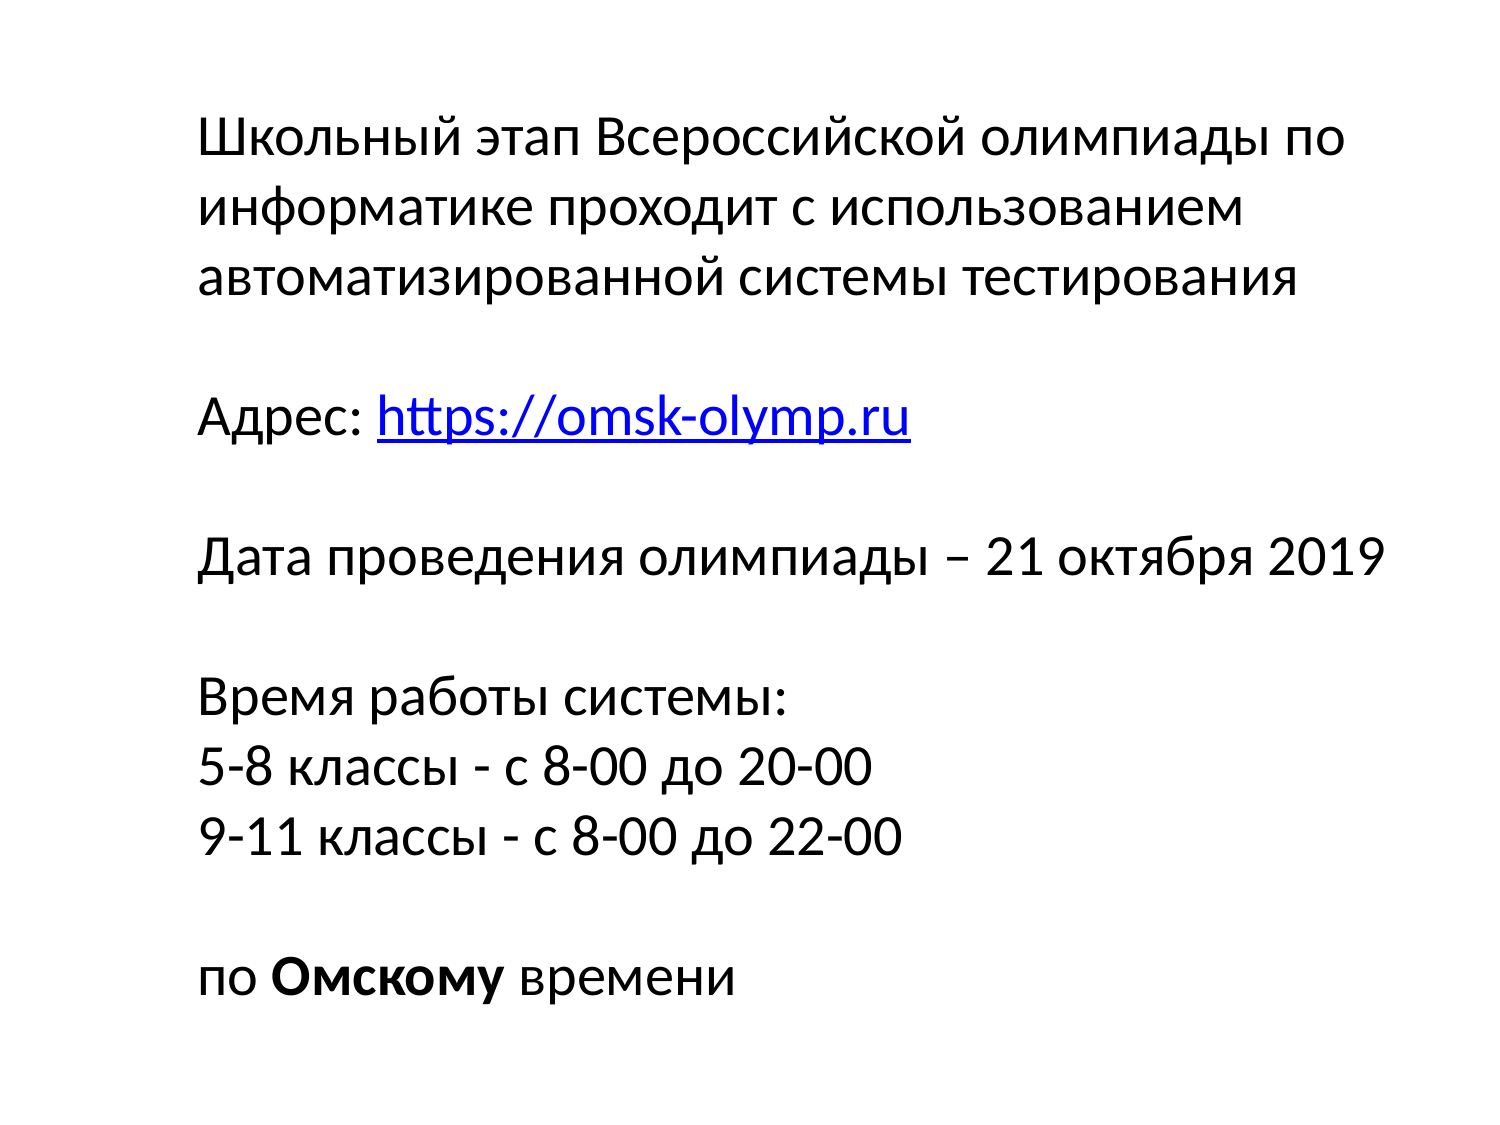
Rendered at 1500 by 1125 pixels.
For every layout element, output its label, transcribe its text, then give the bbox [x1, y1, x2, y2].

text_box Школьный этап Всероссийской олимпиады по информатике проходит с использованием автоматизированной системы тестирования Адрес: https://omsk-olymp.ru Дата проведения олимпиады – 21 октября 2019 Время работы системы: 5-8 классы - с 8-00 до 20-00 9-11 классы - с 8-00 до 22-00 по Омскому времени [182, 90, 1424, 1015]
